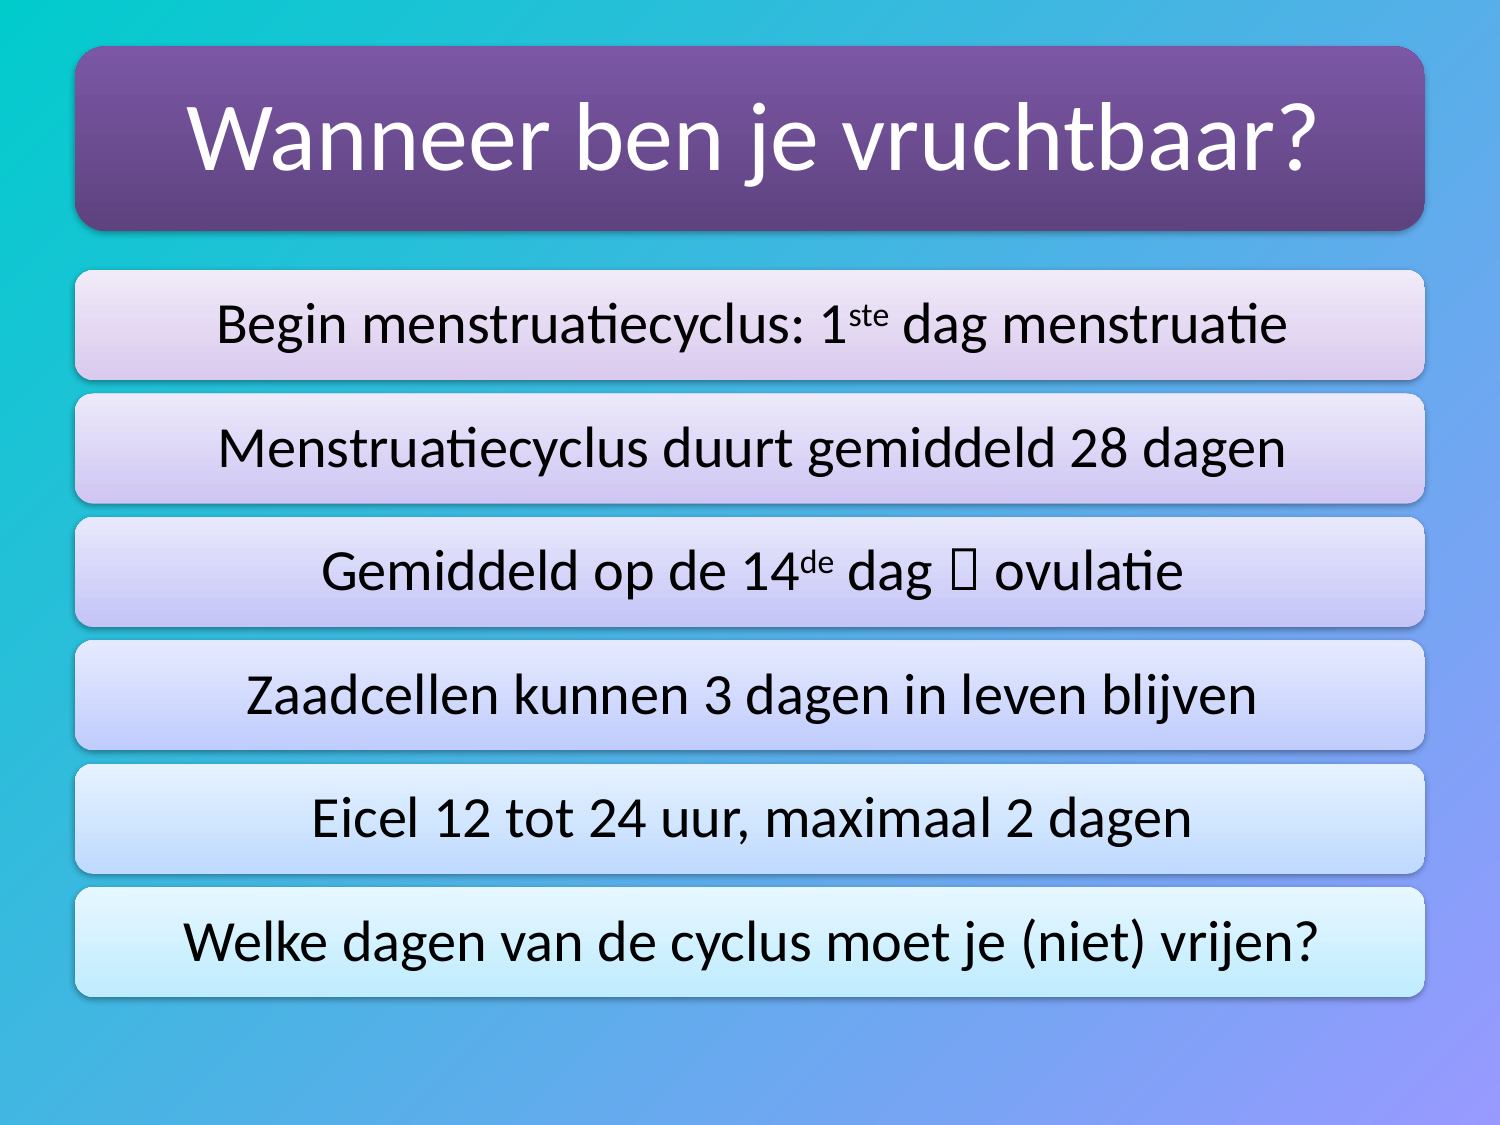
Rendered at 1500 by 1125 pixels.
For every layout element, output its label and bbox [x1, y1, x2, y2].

text_box [74, 44, 1426, 233]
list [74, 262, 1426, 1006]
